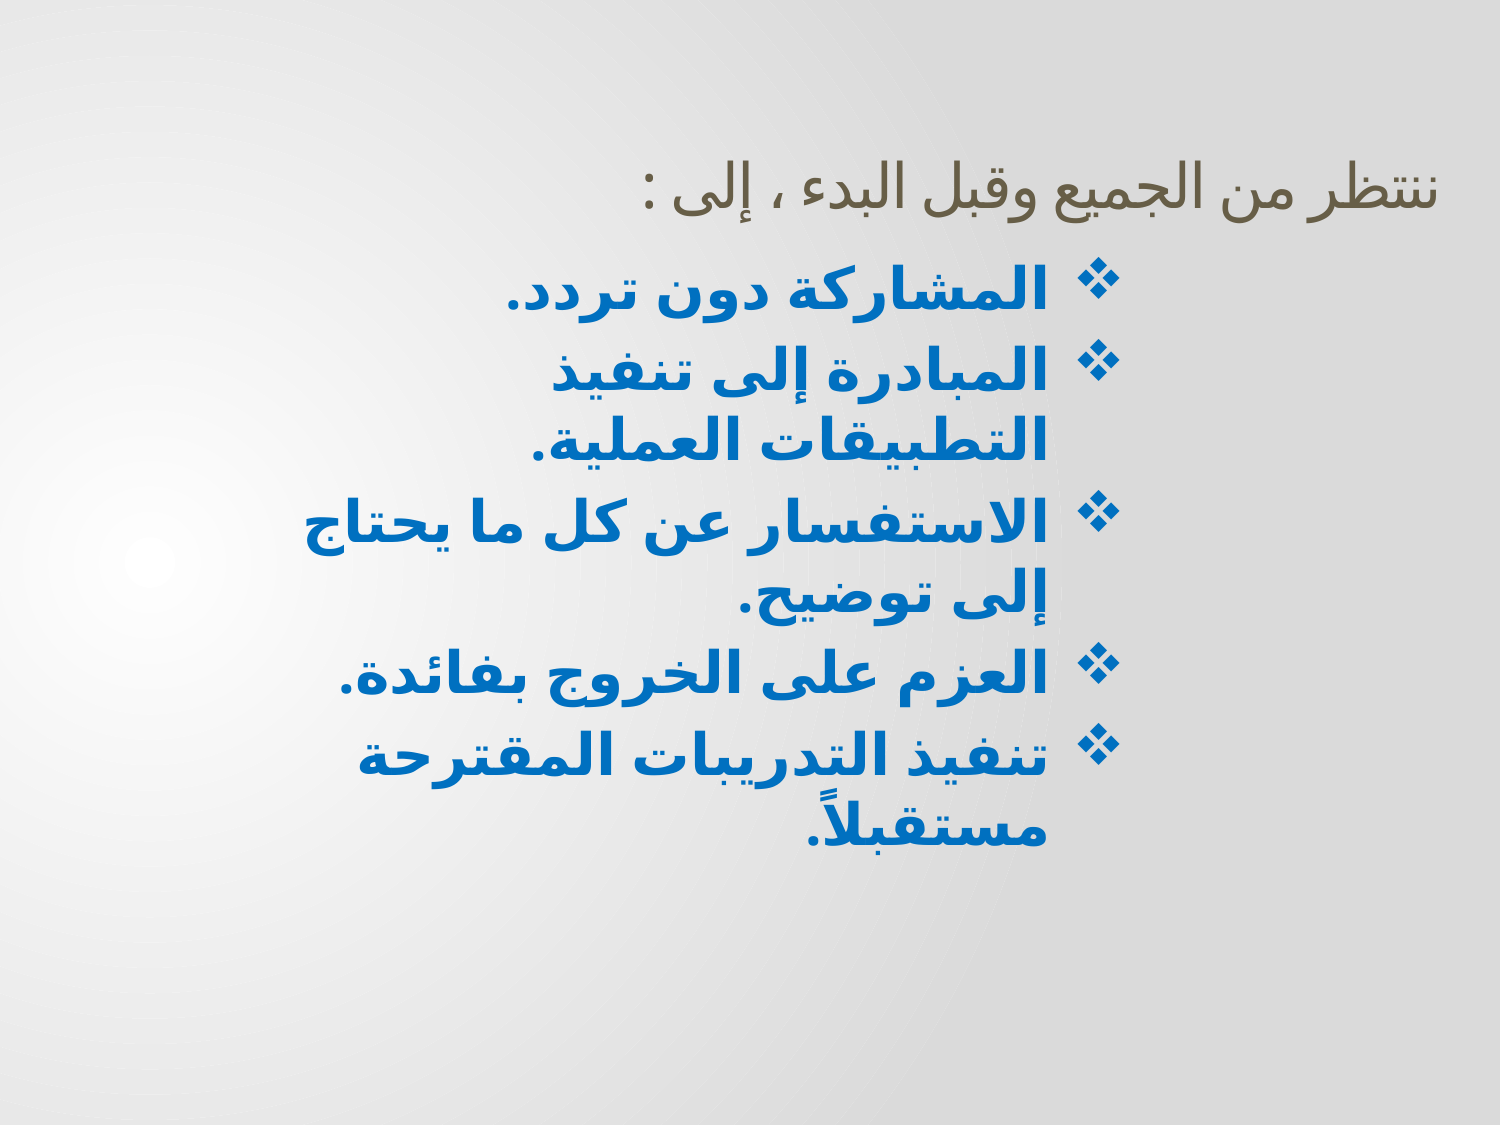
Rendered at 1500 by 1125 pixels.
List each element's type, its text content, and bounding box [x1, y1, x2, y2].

text_box المشاركة دون تردد. المبادرة إلى تنفيذ التطبيقات العملية. الاستفسار عن كل ما يحتاج إلى توضيح. العزم على الخروج بفائدة. تنفيذ التدريبات المقترحة مستقبلاً. [277, 243, 1141, 986]
title ننتظر من الجميع وقبل البدء ، إلى : [183, 137, 1458, 379]
